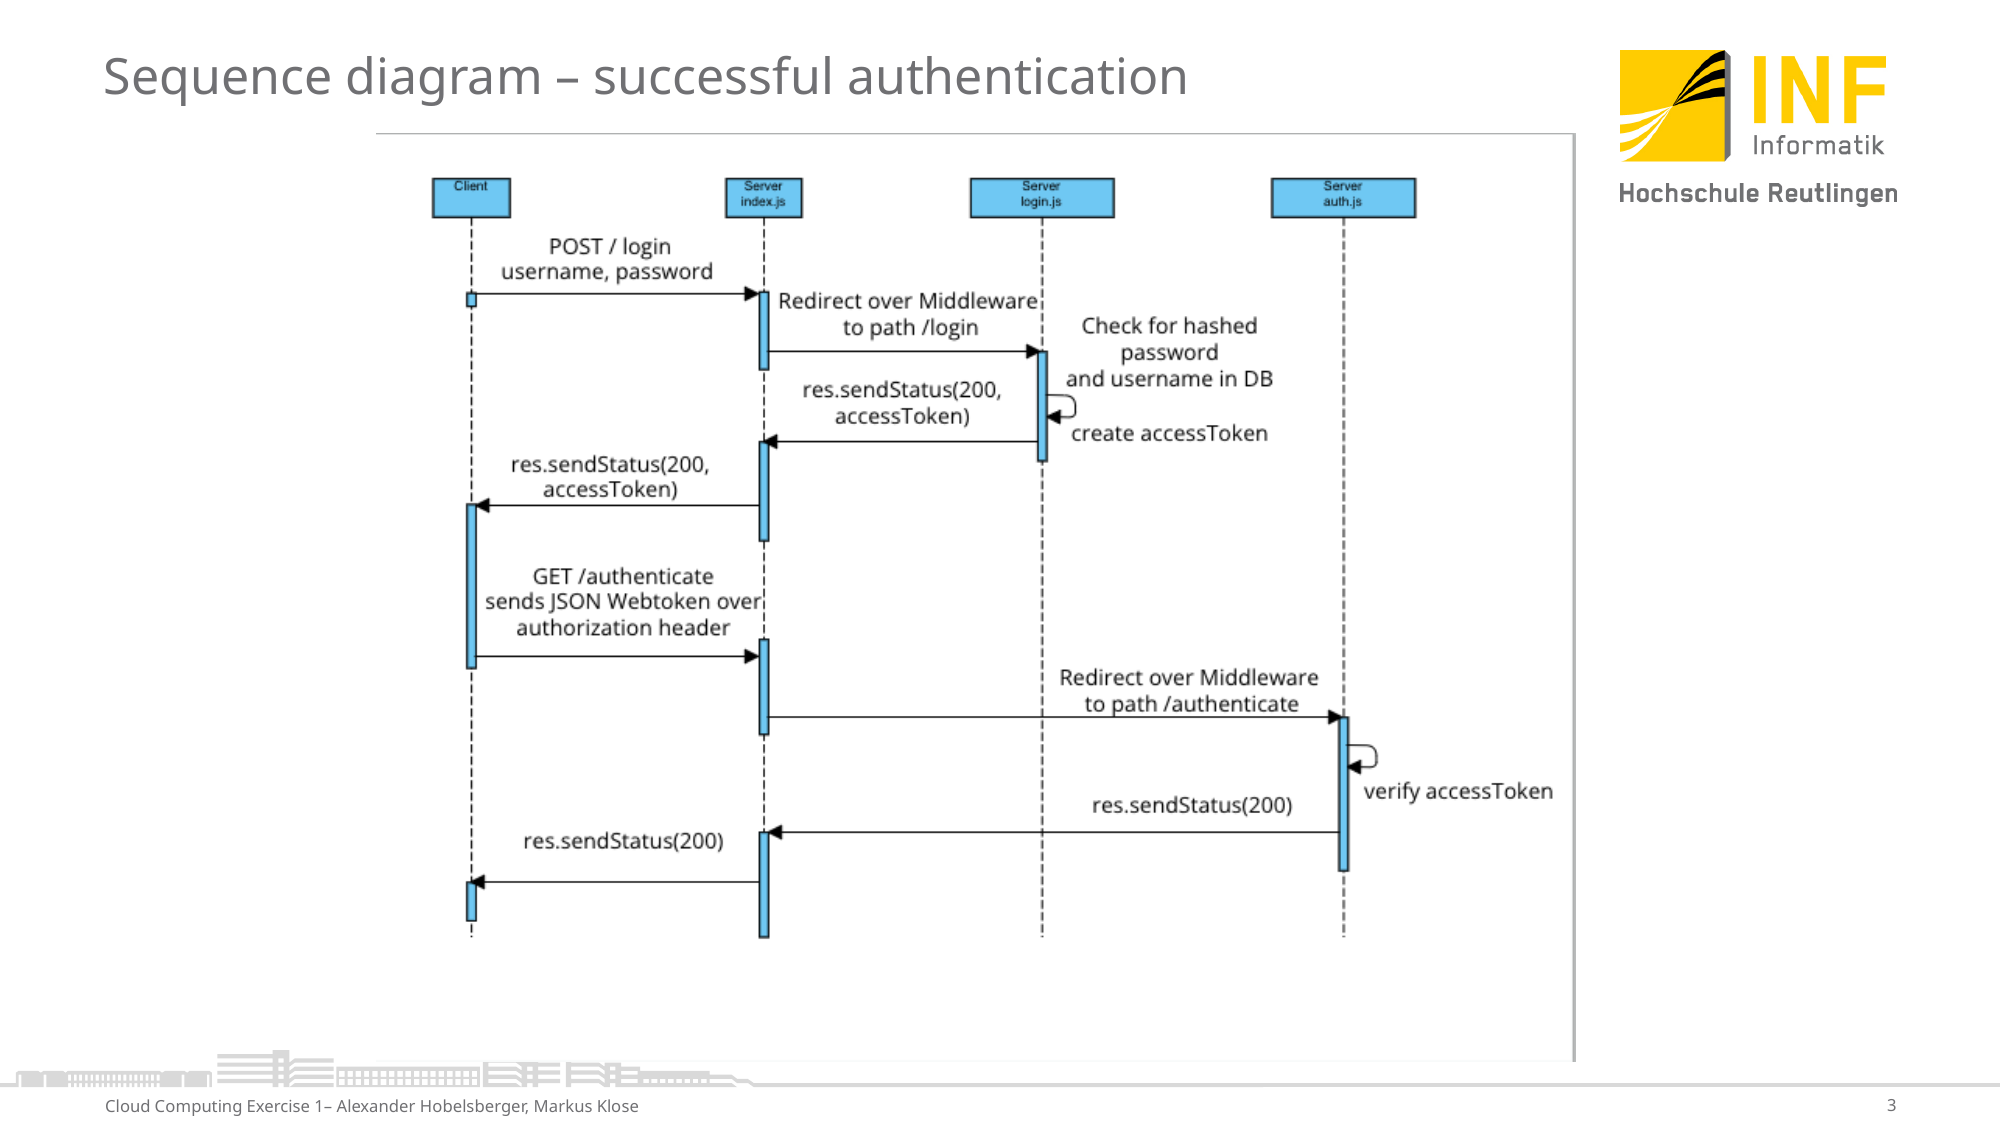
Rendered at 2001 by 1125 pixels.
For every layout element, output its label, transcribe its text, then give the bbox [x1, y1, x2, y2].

picture [1620, 50, 1897, 207]
picture [376, 133, 1576, 1063]
title Sequence diagram – successful authentication [103, 51, 1473, 164]
footer Cloud Computing Exercise 1– Alexander Hobelsberger, Markus Klose [105, 1087, 1576, 1125]
slide_number 3 [1752, 1087, 1897, 1125]
